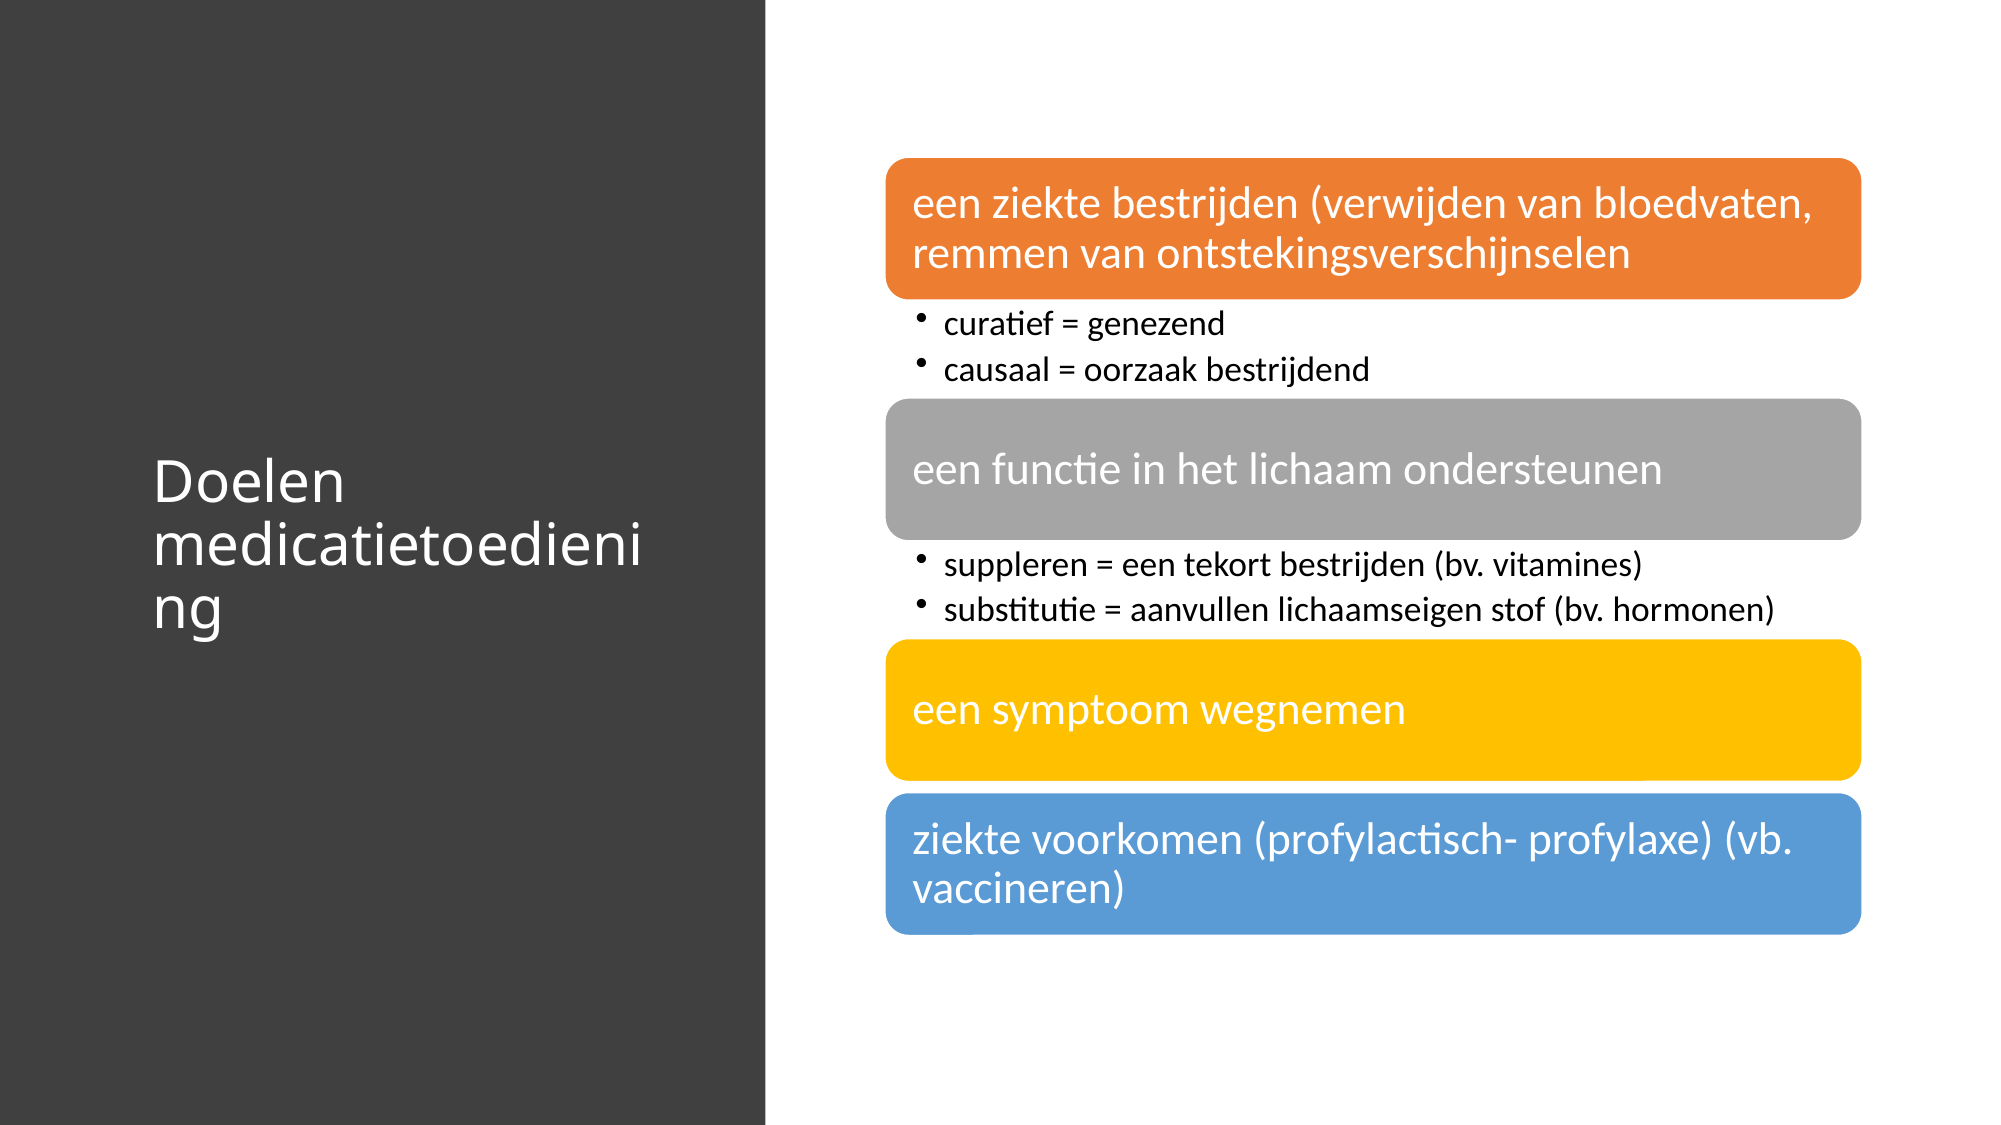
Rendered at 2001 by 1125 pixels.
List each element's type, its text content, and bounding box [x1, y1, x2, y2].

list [884, 102, 1863, 991]
text_box [0, 0, 766, 1125]
title Doelen medicatietoediening [137, 102, 688, 991]
